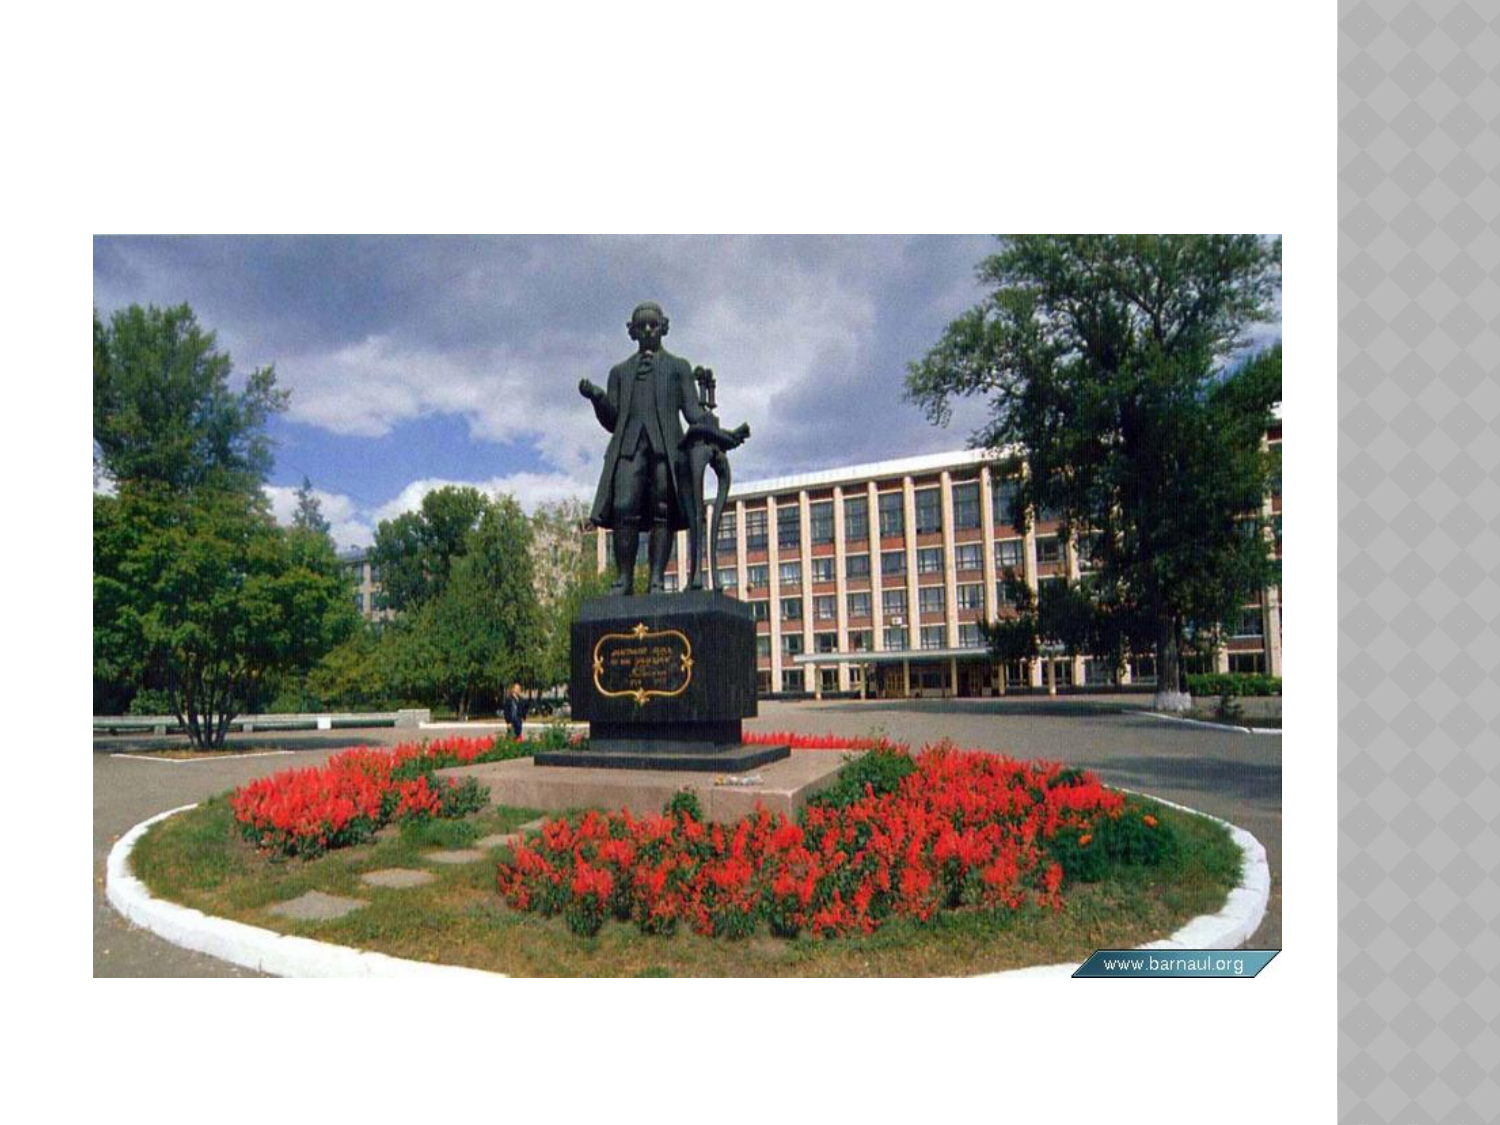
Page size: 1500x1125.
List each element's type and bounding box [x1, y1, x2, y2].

list [93, 233, 1282, 978]
